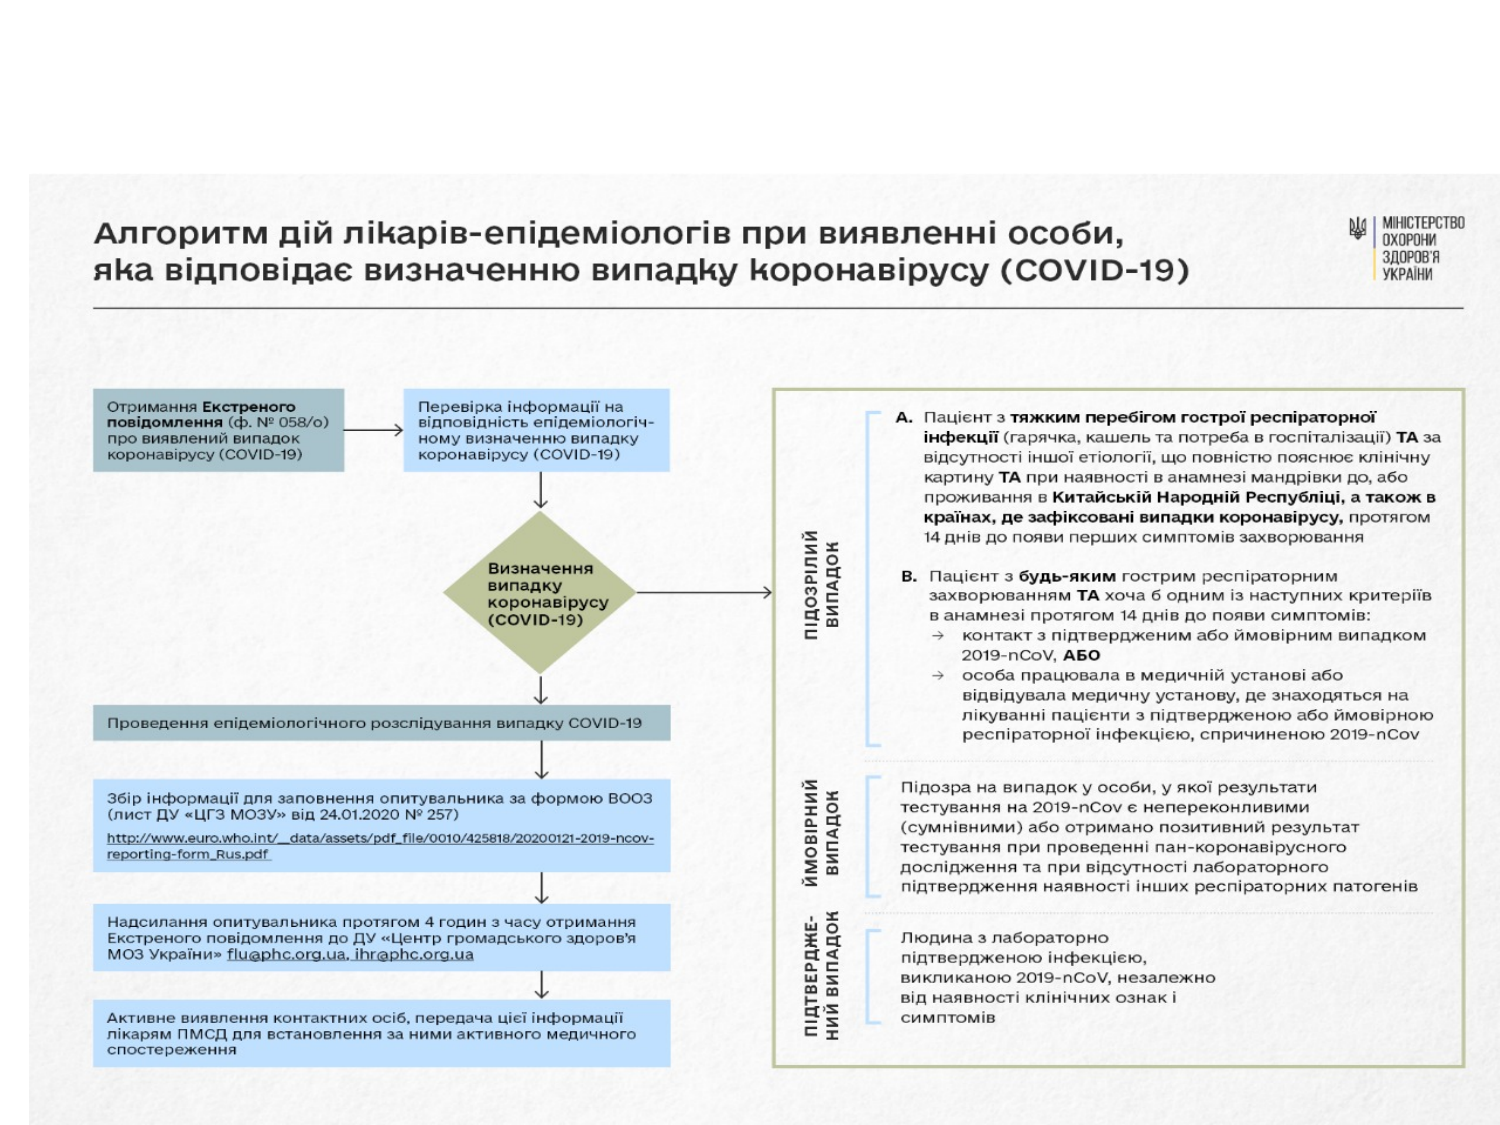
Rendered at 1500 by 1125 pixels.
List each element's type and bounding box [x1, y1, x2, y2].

picture [29, 172, 1500, 1125]
